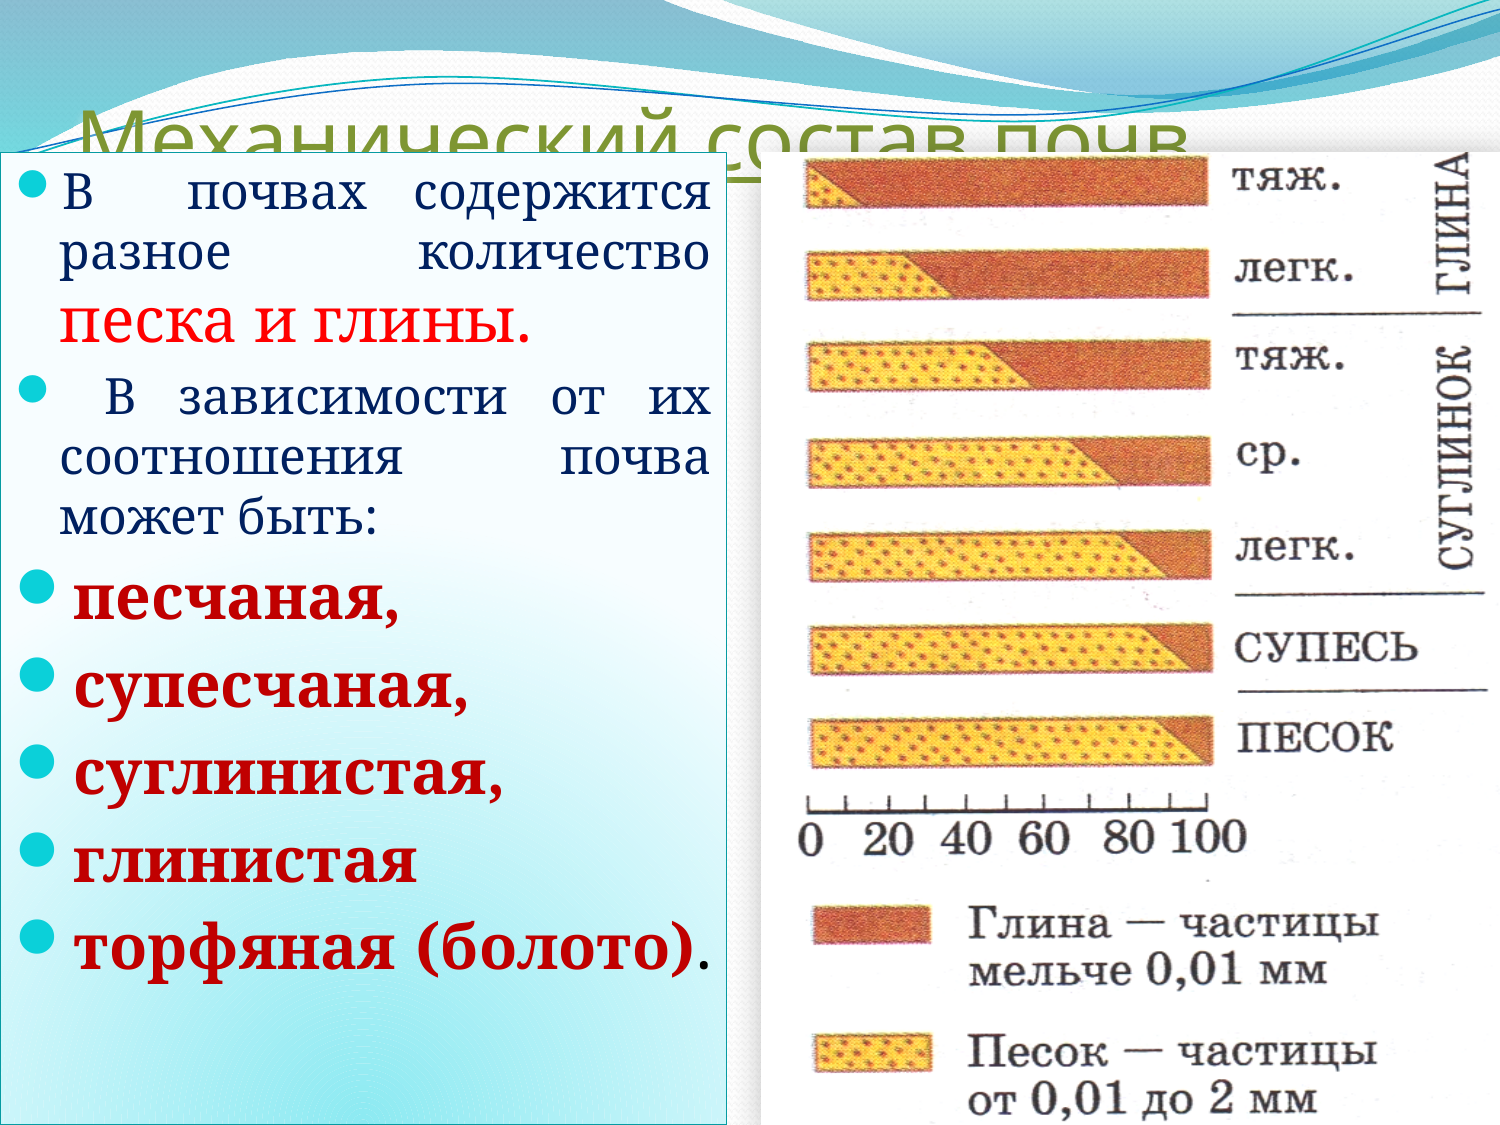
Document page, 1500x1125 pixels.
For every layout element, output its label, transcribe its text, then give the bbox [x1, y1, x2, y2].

table_cell [727, 154, 732, 188]
list В почвах содержится разное количество песка и глины. В зависимости от их соотношения почва может быть: песчаная, супесчаная, суглинистая, глинистая торфяная (болото). [0, 152, 727, 1125]
picture [761, 152, 1500, 1125]
title Механический состав почв [74, 0, 1426, 188]
